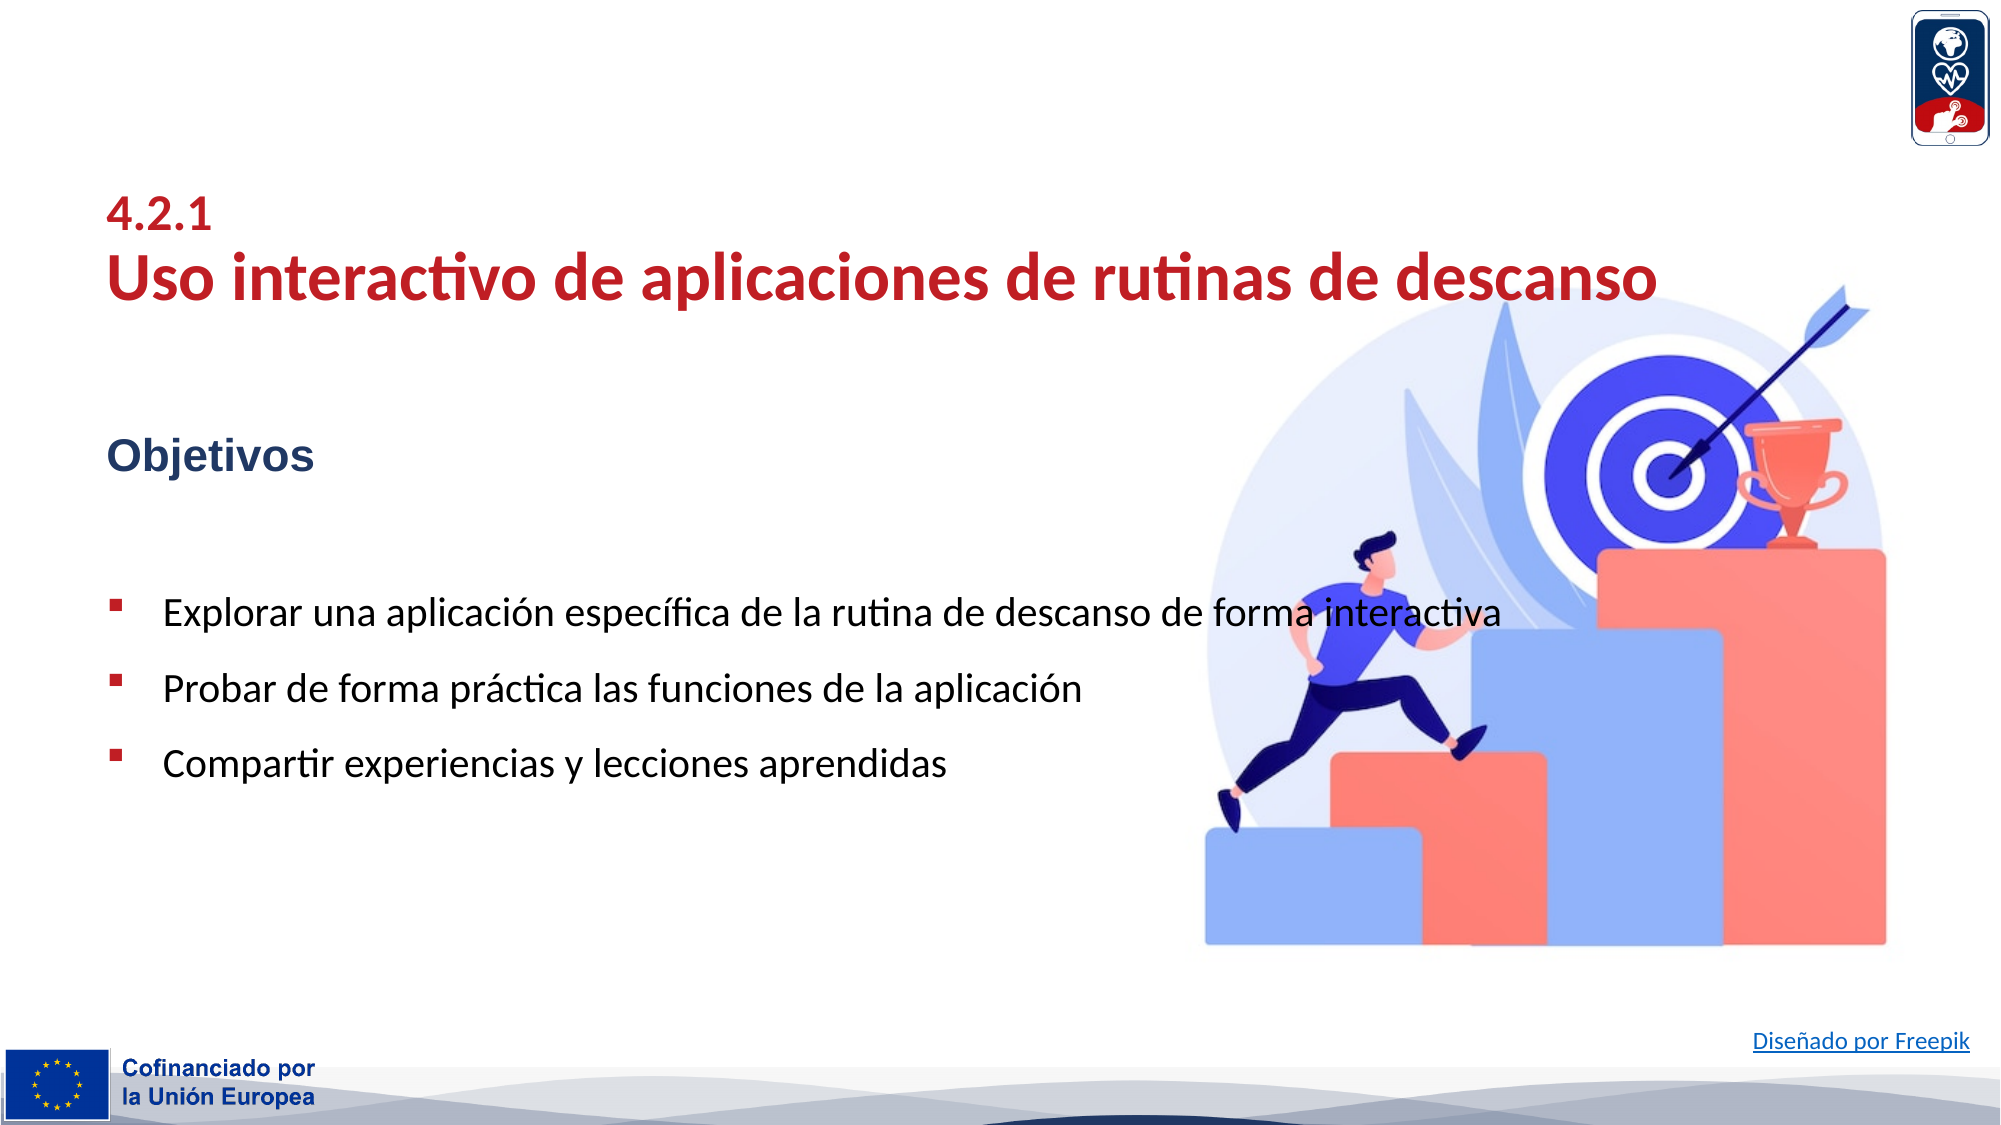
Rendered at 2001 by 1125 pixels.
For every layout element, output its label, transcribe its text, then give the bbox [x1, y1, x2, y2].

picture [1911, 10, 1990, 146]
picture [1093, 177, 1999, 1054]
text_box Diseñado por Freepik [984, 1016, 1985, 1062]
picture [0, 1044, 2001, 1125]
list Objetivos Explorar una aplicación específica de la rutina de descanso de forma interactiva Probar de forma práctica las funciones de la aplicación Compartir experiencias y lecciones aprendidas [91, 417, 1093, 948]
title 4.2.1 Uso interactivo de aplicaciones de rutinas de descanso [91, 177, 1093, 324]
